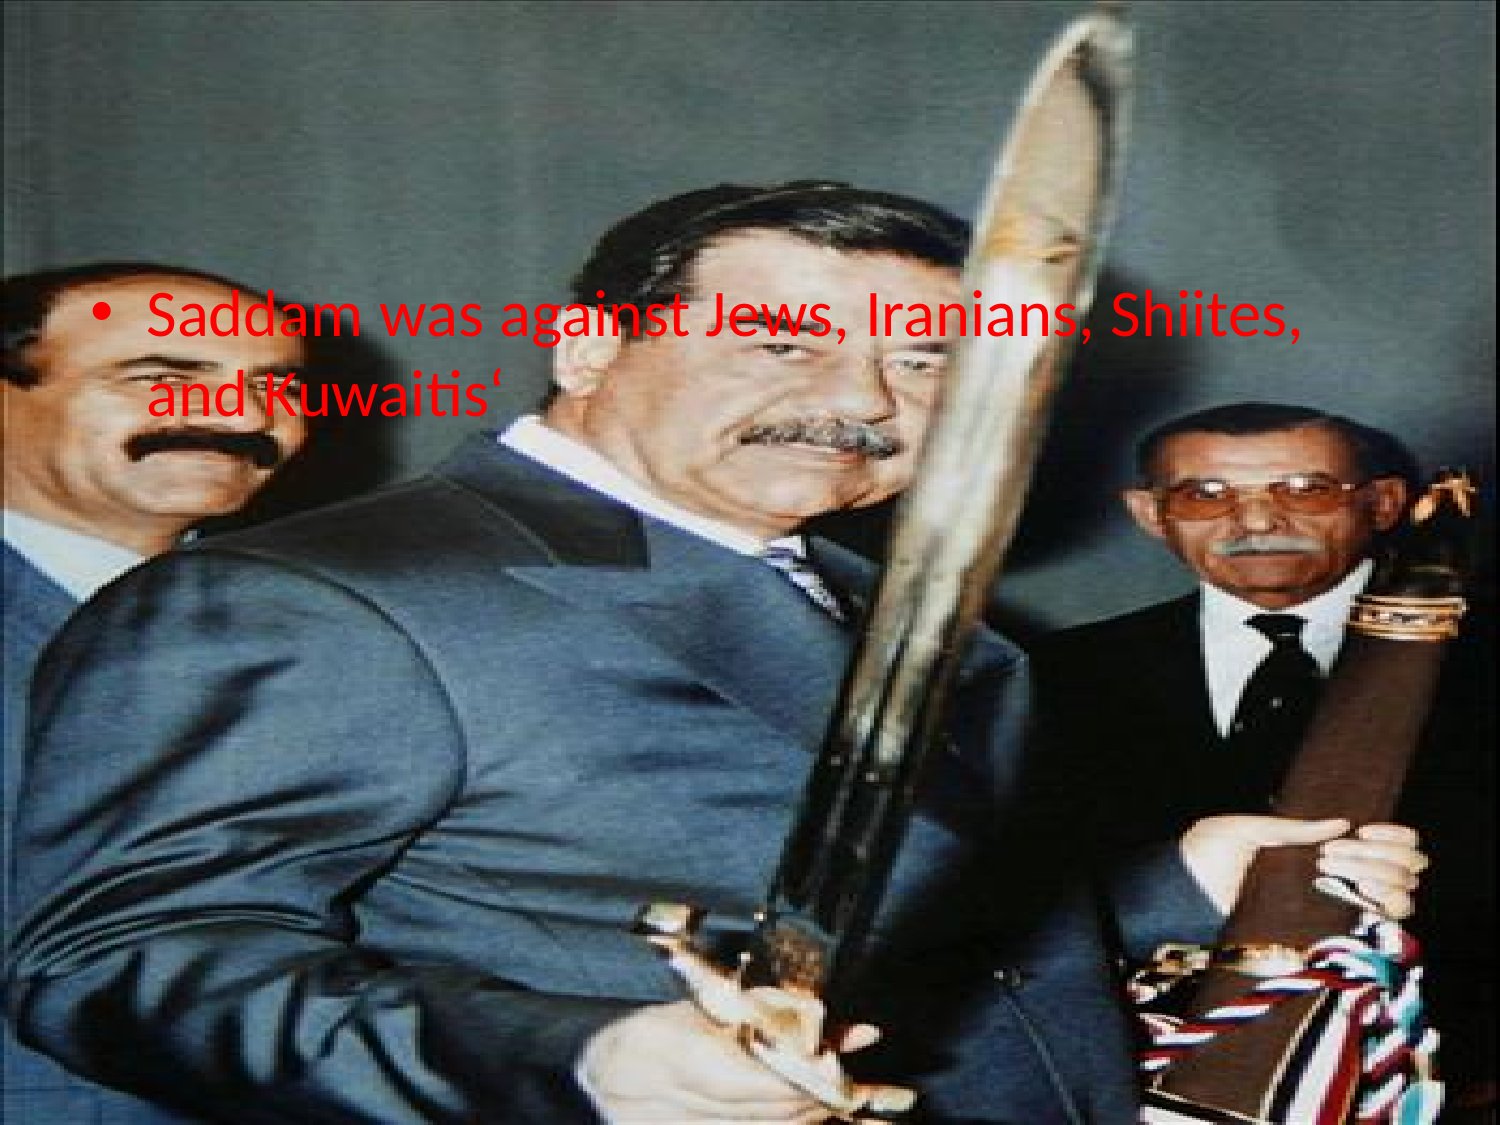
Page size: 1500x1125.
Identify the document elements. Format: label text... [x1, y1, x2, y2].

list Saddam was against Jews, Iranians, Shiites, and Kuwaitis‘ [75, 262, 1425, 1005]
picture [0, 0, 1500, 1125]
